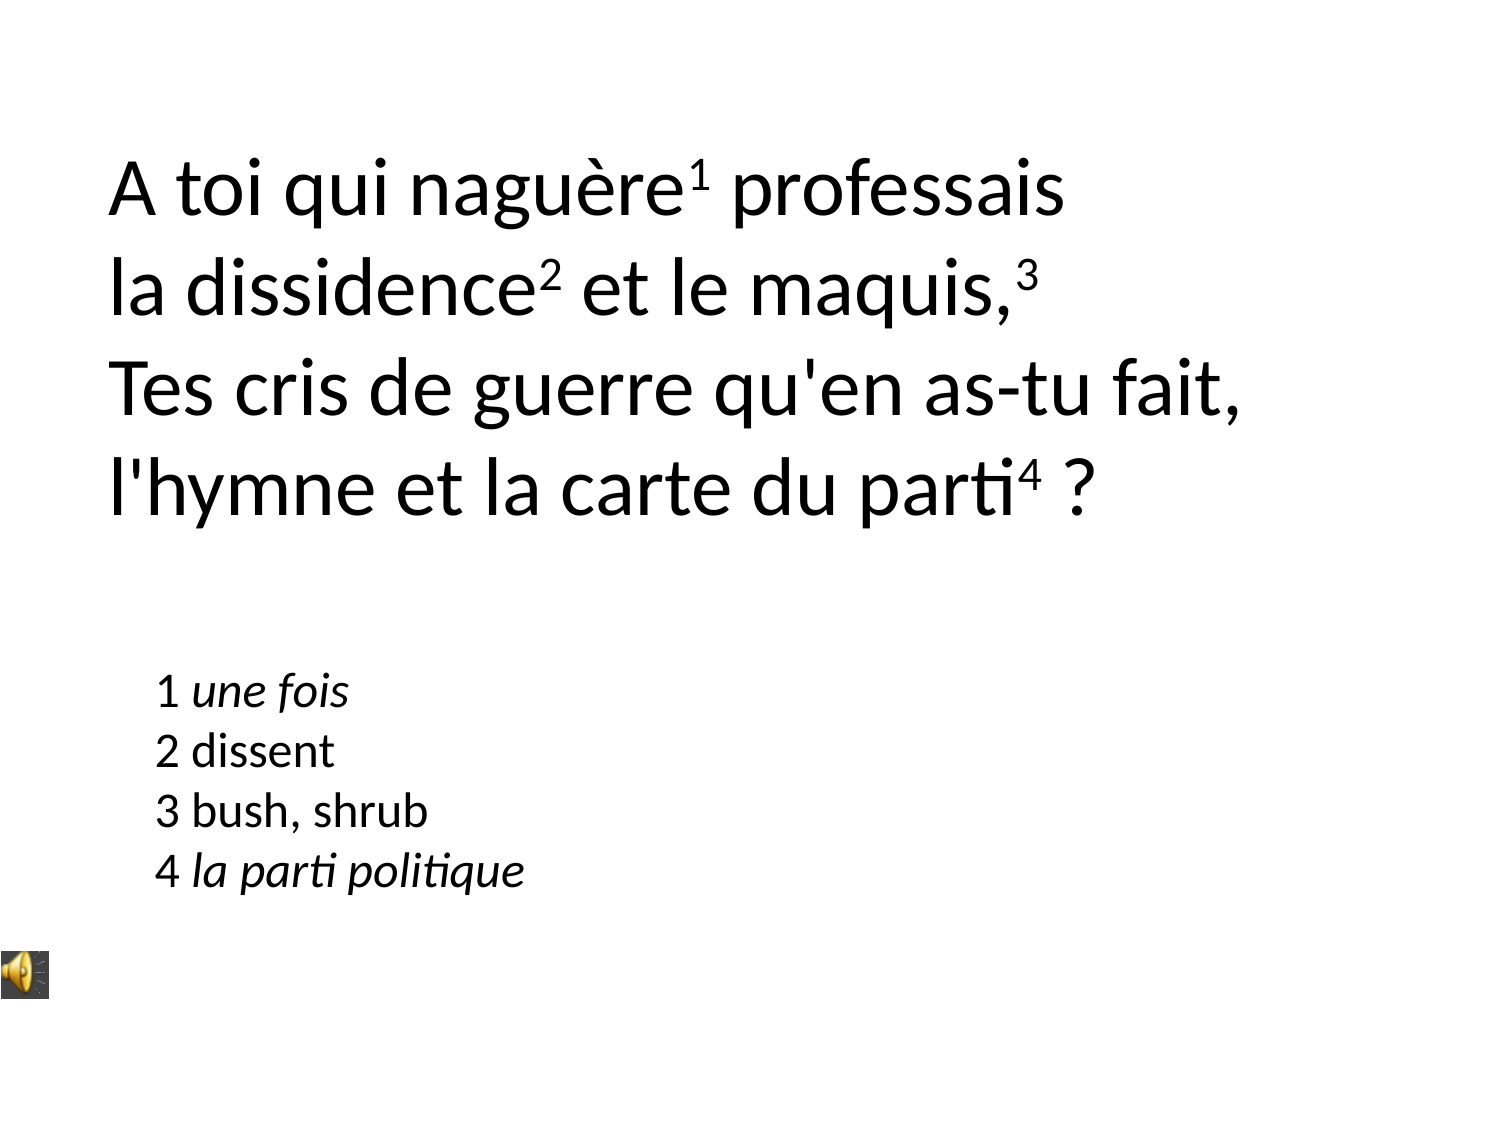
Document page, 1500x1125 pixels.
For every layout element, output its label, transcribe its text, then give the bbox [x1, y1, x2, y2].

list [0, 949, 51, 1001]
text_box 1 une fois 2 dissent 3 bush, shrub 4 la parti politique [139, 649, 541, 950]
text_box A toi qui naguère1 professais la dissidence2 et le maquis,3 Tes cris de guerre qu'en as-tu fait, l'hymne et la carte du parti4 ? [93, 124, 1278, 540]
